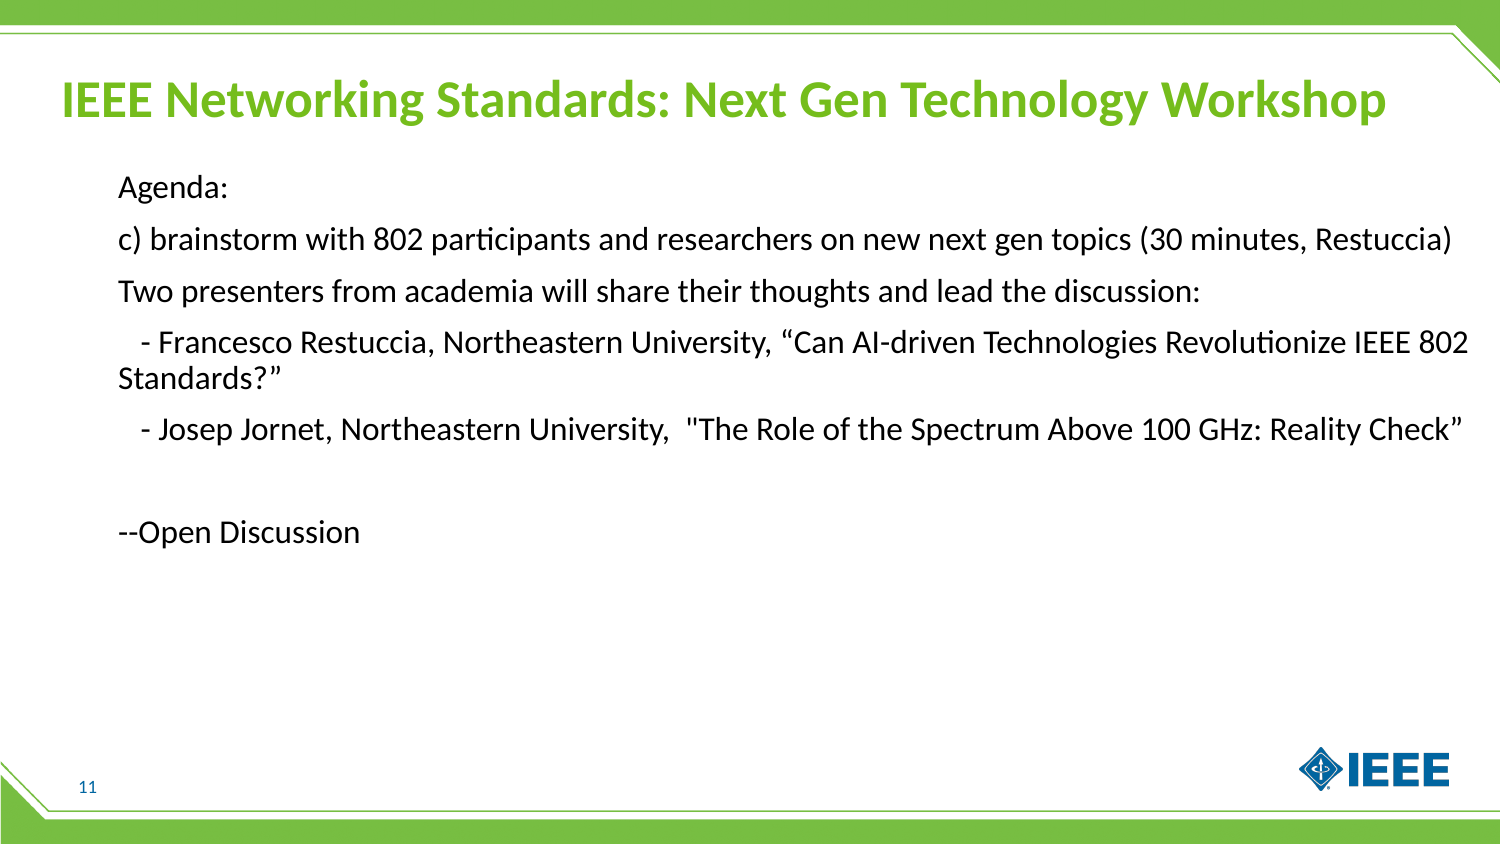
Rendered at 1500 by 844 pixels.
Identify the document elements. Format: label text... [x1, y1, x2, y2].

slide_number 11 [63, 763, 143, 809]
picture [2, 761, 1500, 844]
picture [0, 0, 1500, 84]
picture [1299, 747, 1449, 760]
list Agenda: c) brainstorm with 802 participants and researchers on new next gen topics (30 minutes, Restuccia) Two presenters from academia will share their thoughts and lead the discussion: - Francesco Restuccia, Northeastern University, “Can AI-driven Technologies Revolutionize IEEE 802 Standards?” - Josep Jornet, Northeastern University, "The Role of the Spectrum Above 100 GHz: Reality Check” --Open Discussion [103, 162, 1500, 737]
title IEEE Networking Standards: Next Gen Technology Workshop [46, 68, 1453, 137]
